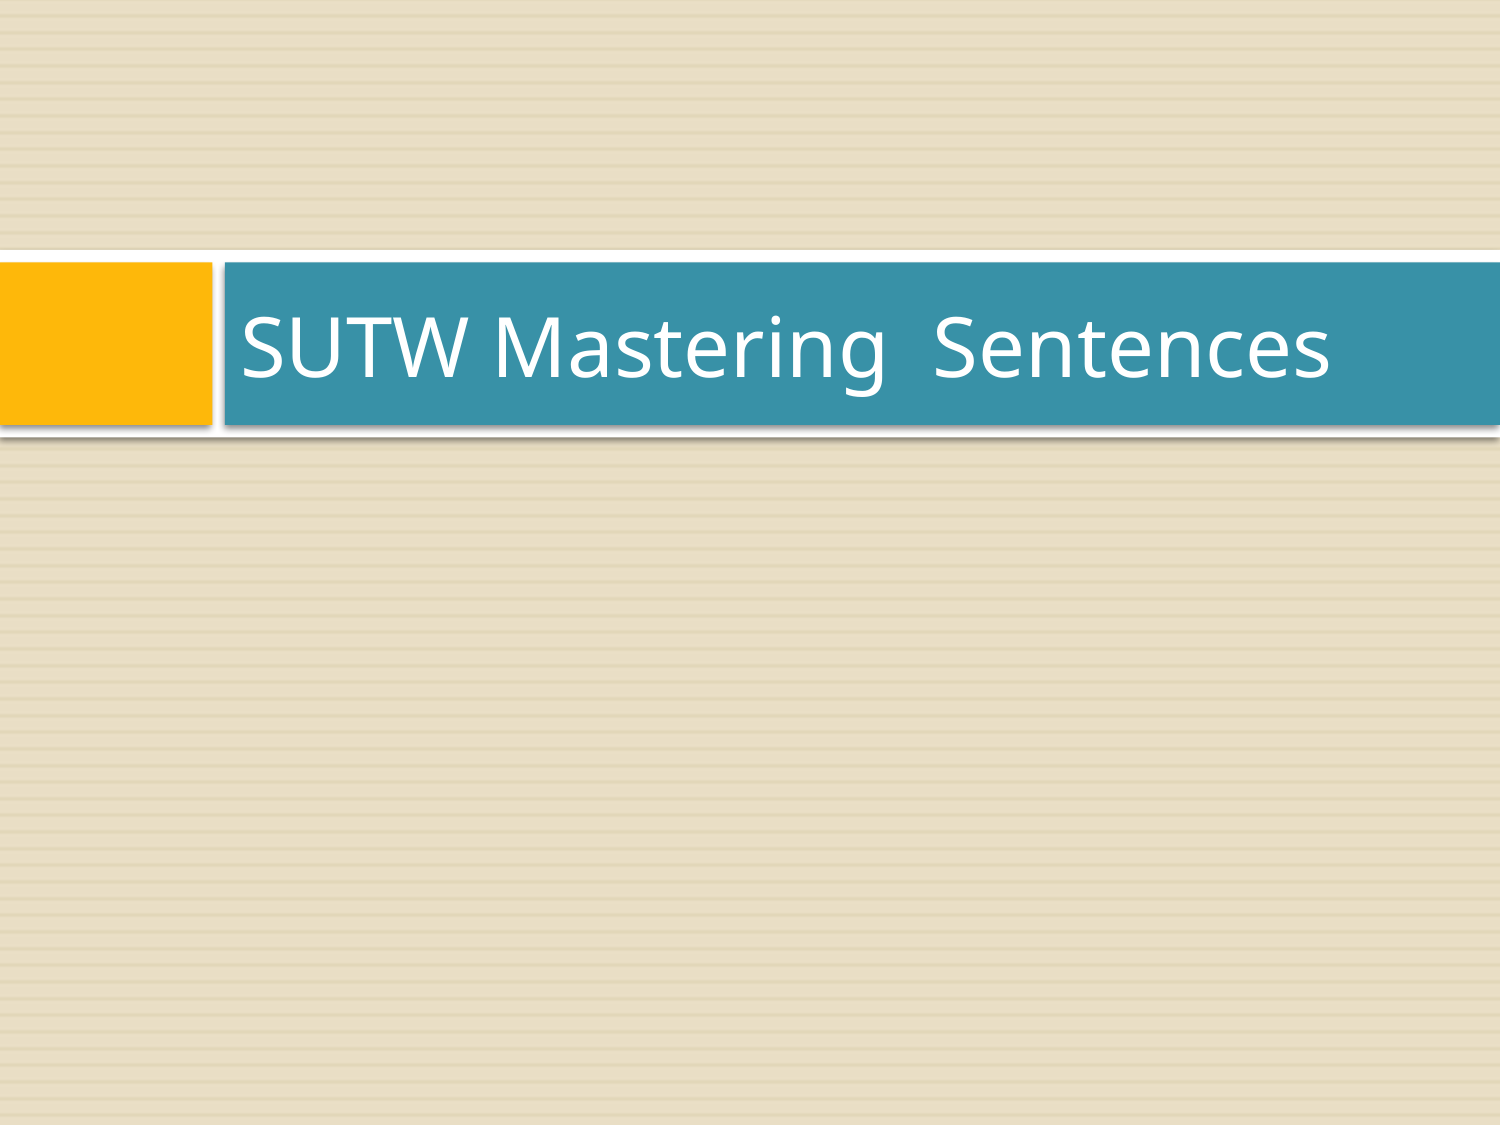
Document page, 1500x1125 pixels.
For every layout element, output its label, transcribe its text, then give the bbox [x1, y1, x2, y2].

title SUTW Mastering Sentences [224, 262, 1476, 426]
